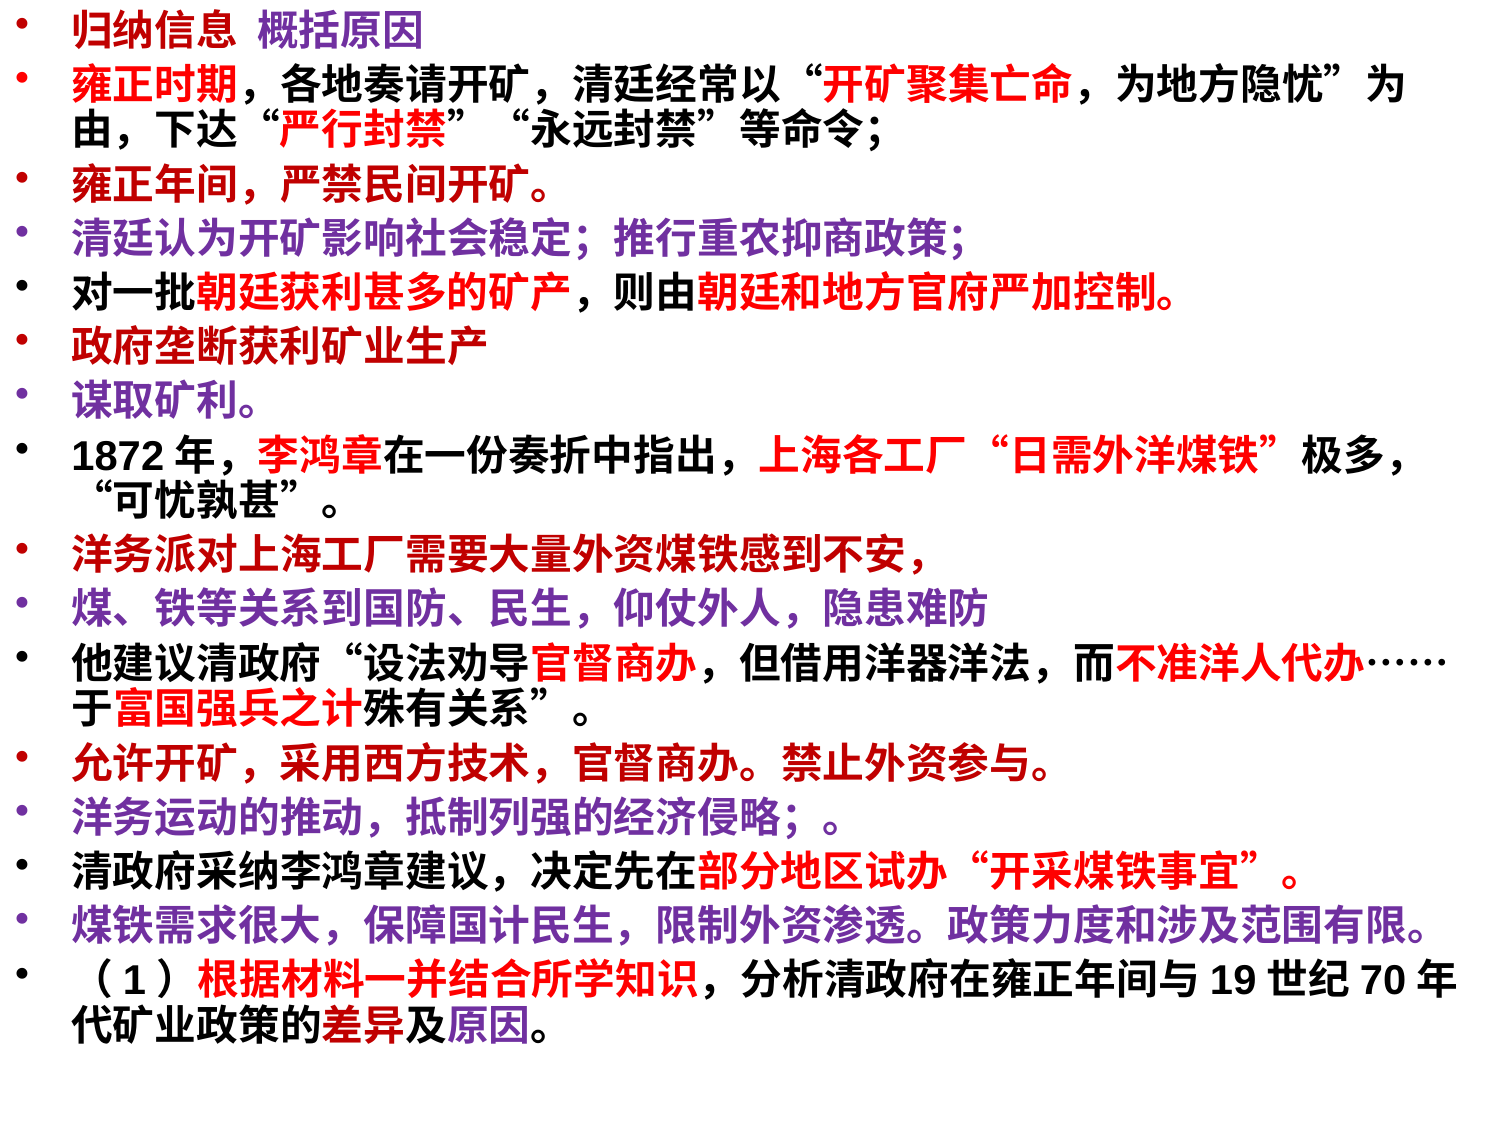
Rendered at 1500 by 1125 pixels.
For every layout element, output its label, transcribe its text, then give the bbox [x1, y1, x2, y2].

list 归纳信息 概括原因 雍正时期，各地奏请开矿，清廷经常以“开矿聚集亡命，为地方隐忧”为由，下达“严行封禁”“永远封禁”等命令； 雍正年间，严禁民间开矿。 清廷认为开矿影响社会稳定；推行重农抑商政策； 对一批朝廷获利甚多的矿产，则由朝廷和地方官府严加控制。 政府垄断获利矿业生产 谋取矿利。 1872年，李鸿章在一份奏折中指出，上海各工厂“日需外洋煤铁”极多，“可忧孰甚”。 洋务派对上海工厂需要大量外资煤铁感到不安， 煤、铁等关系到国防、民生，仰仗外人，隐患难防 他建议清政府“设法劝导官督商办，但借用洋器洋法，而不准洋人代办……于富国强兵之计殊有关系”。 允许开矿，采用西方技术，官督商办。禁止外资参与。 洋务运动的推动，抵制列强的经济侵略；。 清政府采纳李鸿章建议，决定先在部分地区试办“开采煤铁事宜”。 煤铁需求很大，保障国计民生，限制外资渗透。政策力度和涉及范围有限。 （1）根据材料一并结合所学知识，分析清政府在雍正年间与19世纪70年代矿业政策的差异及原因。 [0, 0, 1500, 1125]
